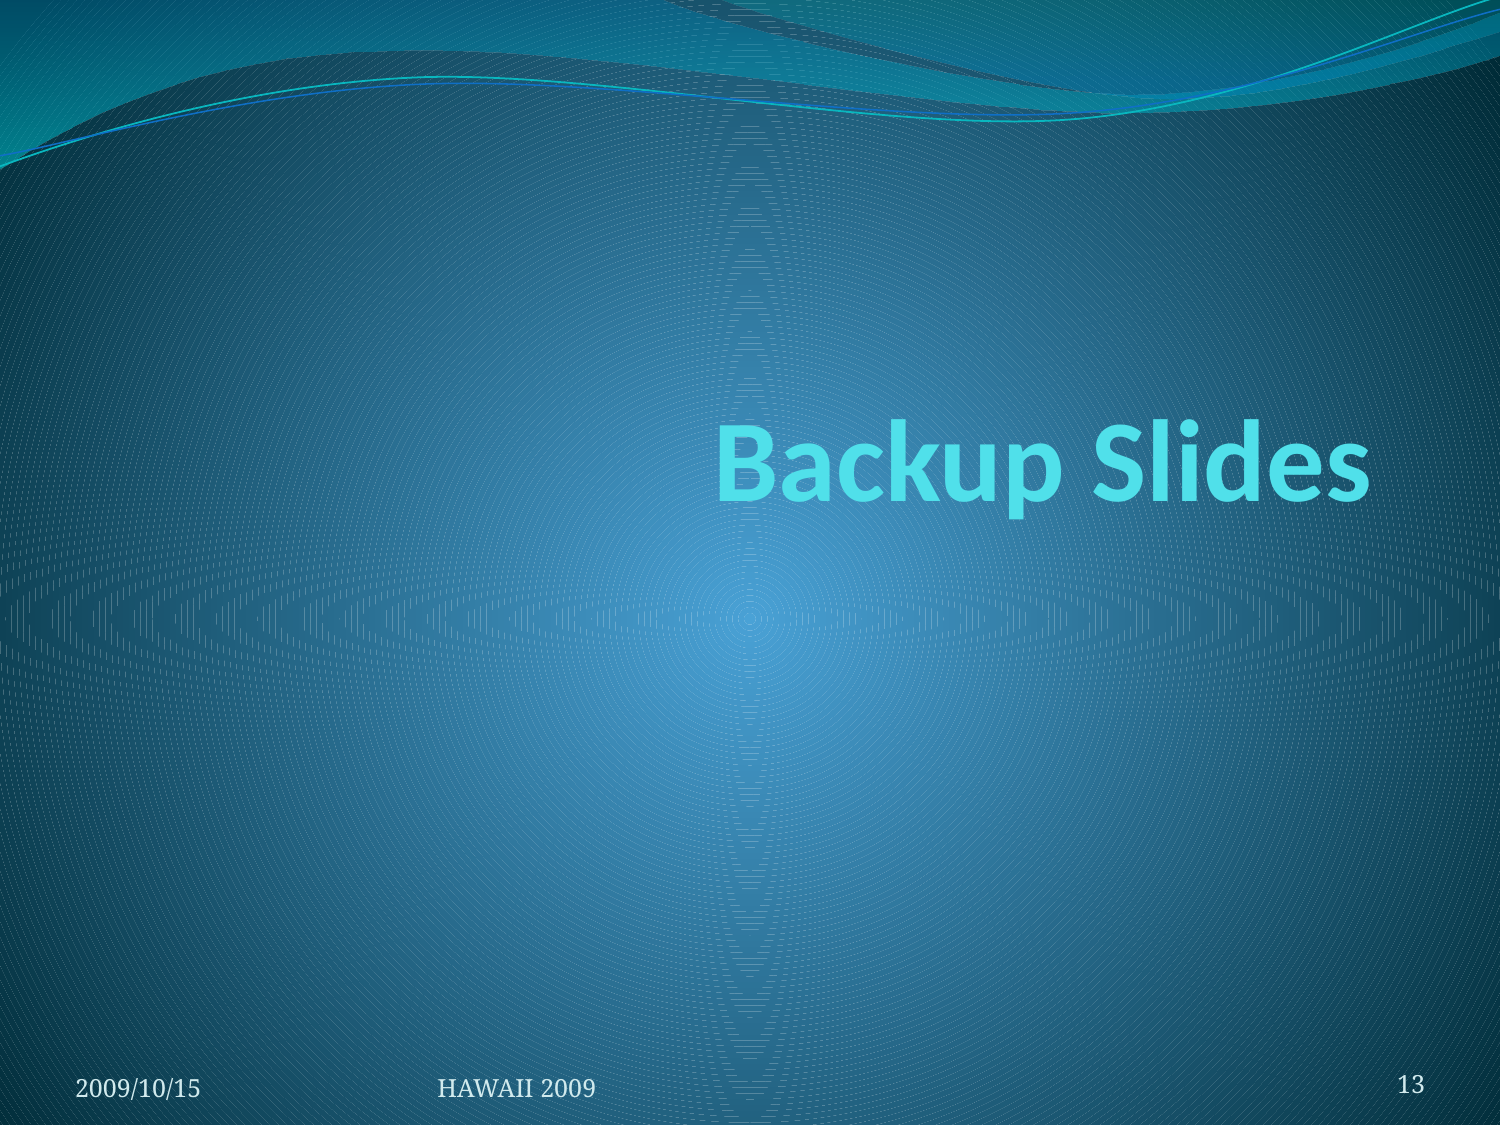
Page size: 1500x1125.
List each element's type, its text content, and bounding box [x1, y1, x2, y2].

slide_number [75, 1042, 425, 1103]
slide_number 13 [1299, 1042, 1425, 1103]
footer HAWAII 2009 [437, 1042, 988, 1103]
title Backup Slides [87, 224, 1376, 525]
